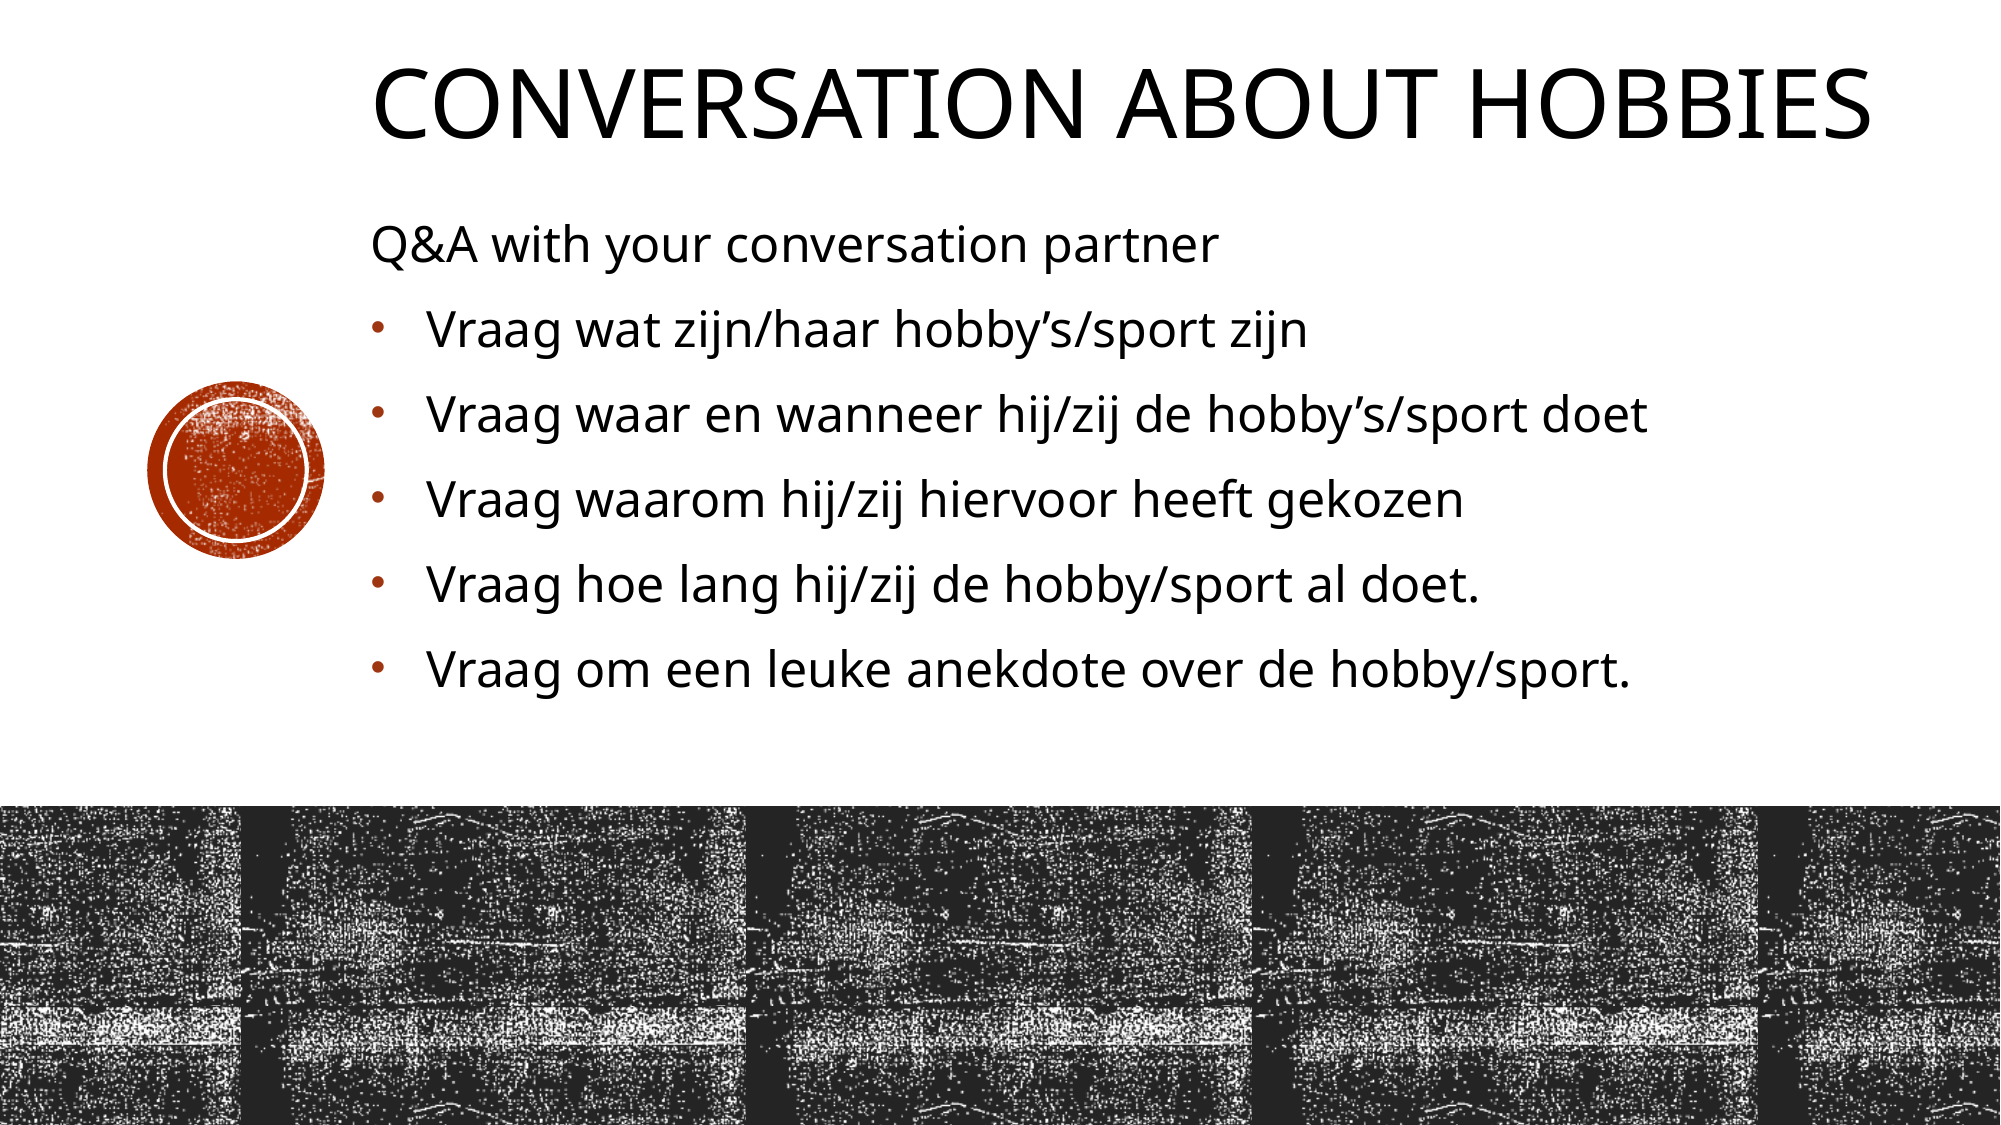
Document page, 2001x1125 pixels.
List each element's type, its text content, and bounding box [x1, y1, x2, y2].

title Conversation about hobbies [355, 56, 1927, 166]
list Q&A with your conversation partner Vraag wat zijn/haar hobby’s/sport zijn Vraag waar en wanneer hij/zij de hobby’s/sport doet Vraag waarom hij/zij hiervoor heeft gekozen Vraag hoe lang hij/zij de hobby/sport al doet. Vraag om een leuke anekdote over de hobby/sport. [355, 204, 1841, 733]
